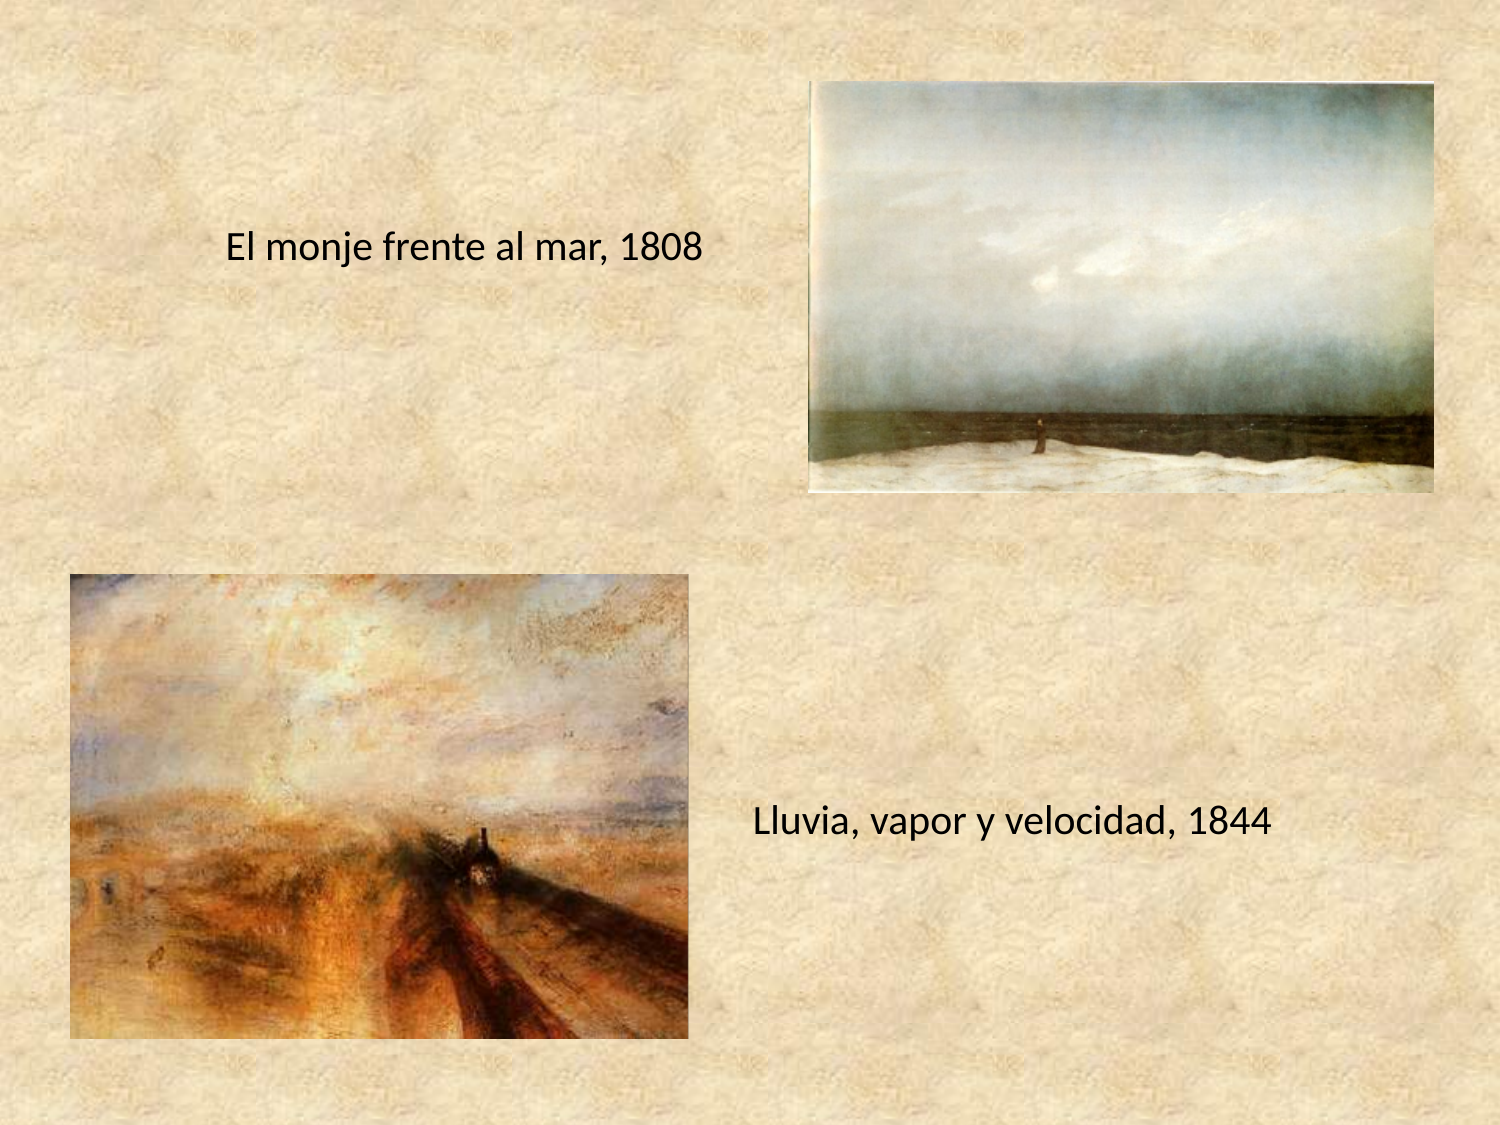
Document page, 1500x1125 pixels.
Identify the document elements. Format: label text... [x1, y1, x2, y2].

text_box Lluvia, vapor y velocidad, 1844 [738, 785, 1325, 850]
picture [0, 0, 1500, 1125]
text_box El monje frente al mar, 1808 [210, 210, 803, 276]
